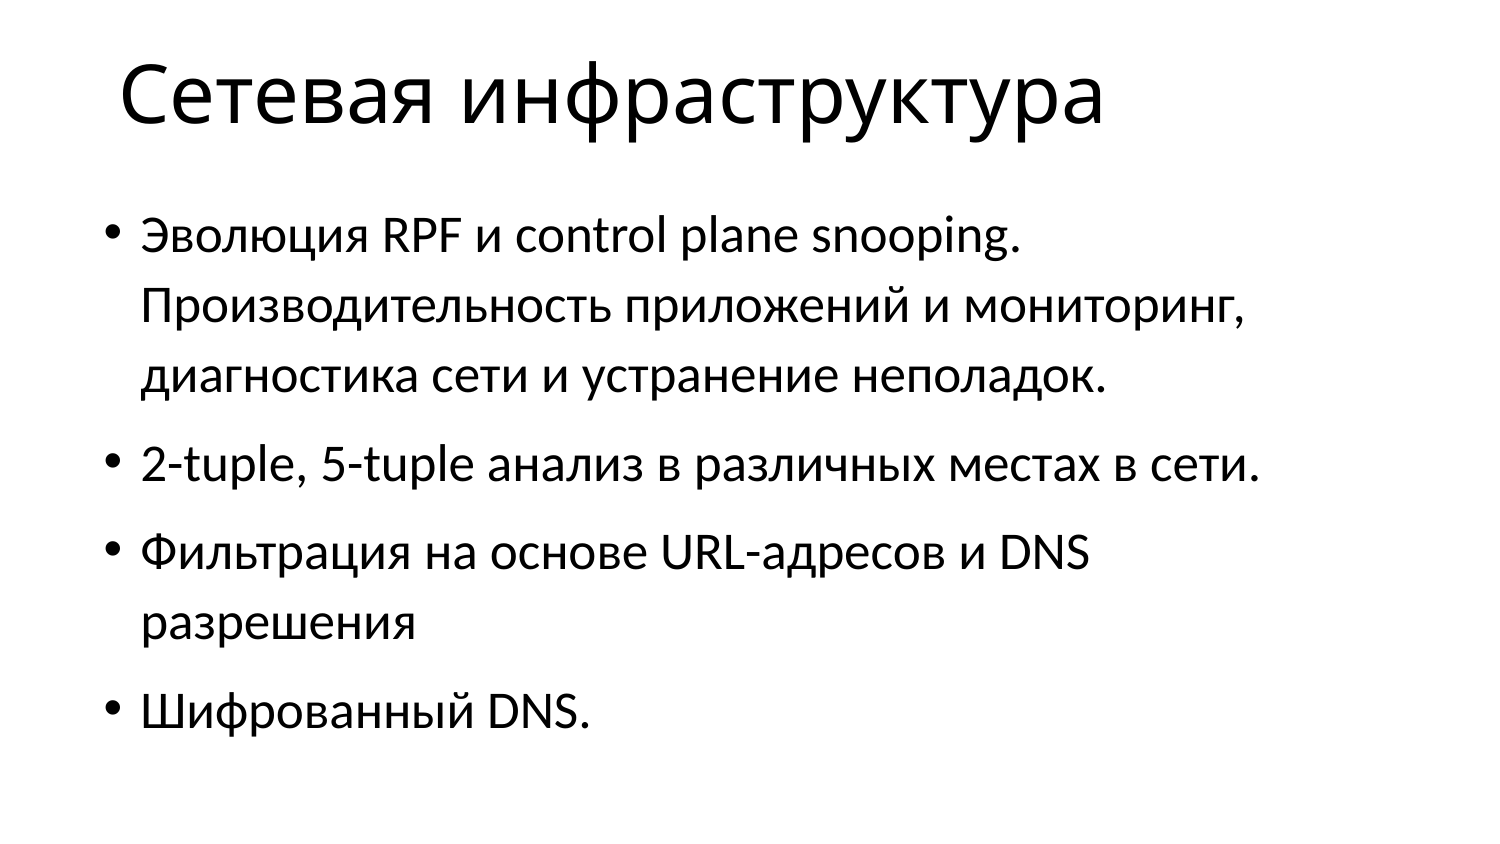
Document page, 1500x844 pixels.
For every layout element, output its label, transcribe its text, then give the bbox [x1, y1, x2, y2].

list Эволюция RPF и control plane snooping. Производительность приложений и мониторинг, диагностика сети и устранение неполадок. 2-tuple, 5-tuple анализ в различных местах в сети. Фильтрация на основе URL-адресов и DNS разрешения Шифрованный DNS. [88, 185, 1376, 754]
title Сетевая инфраструктура [103, 44, 1397, 149]
